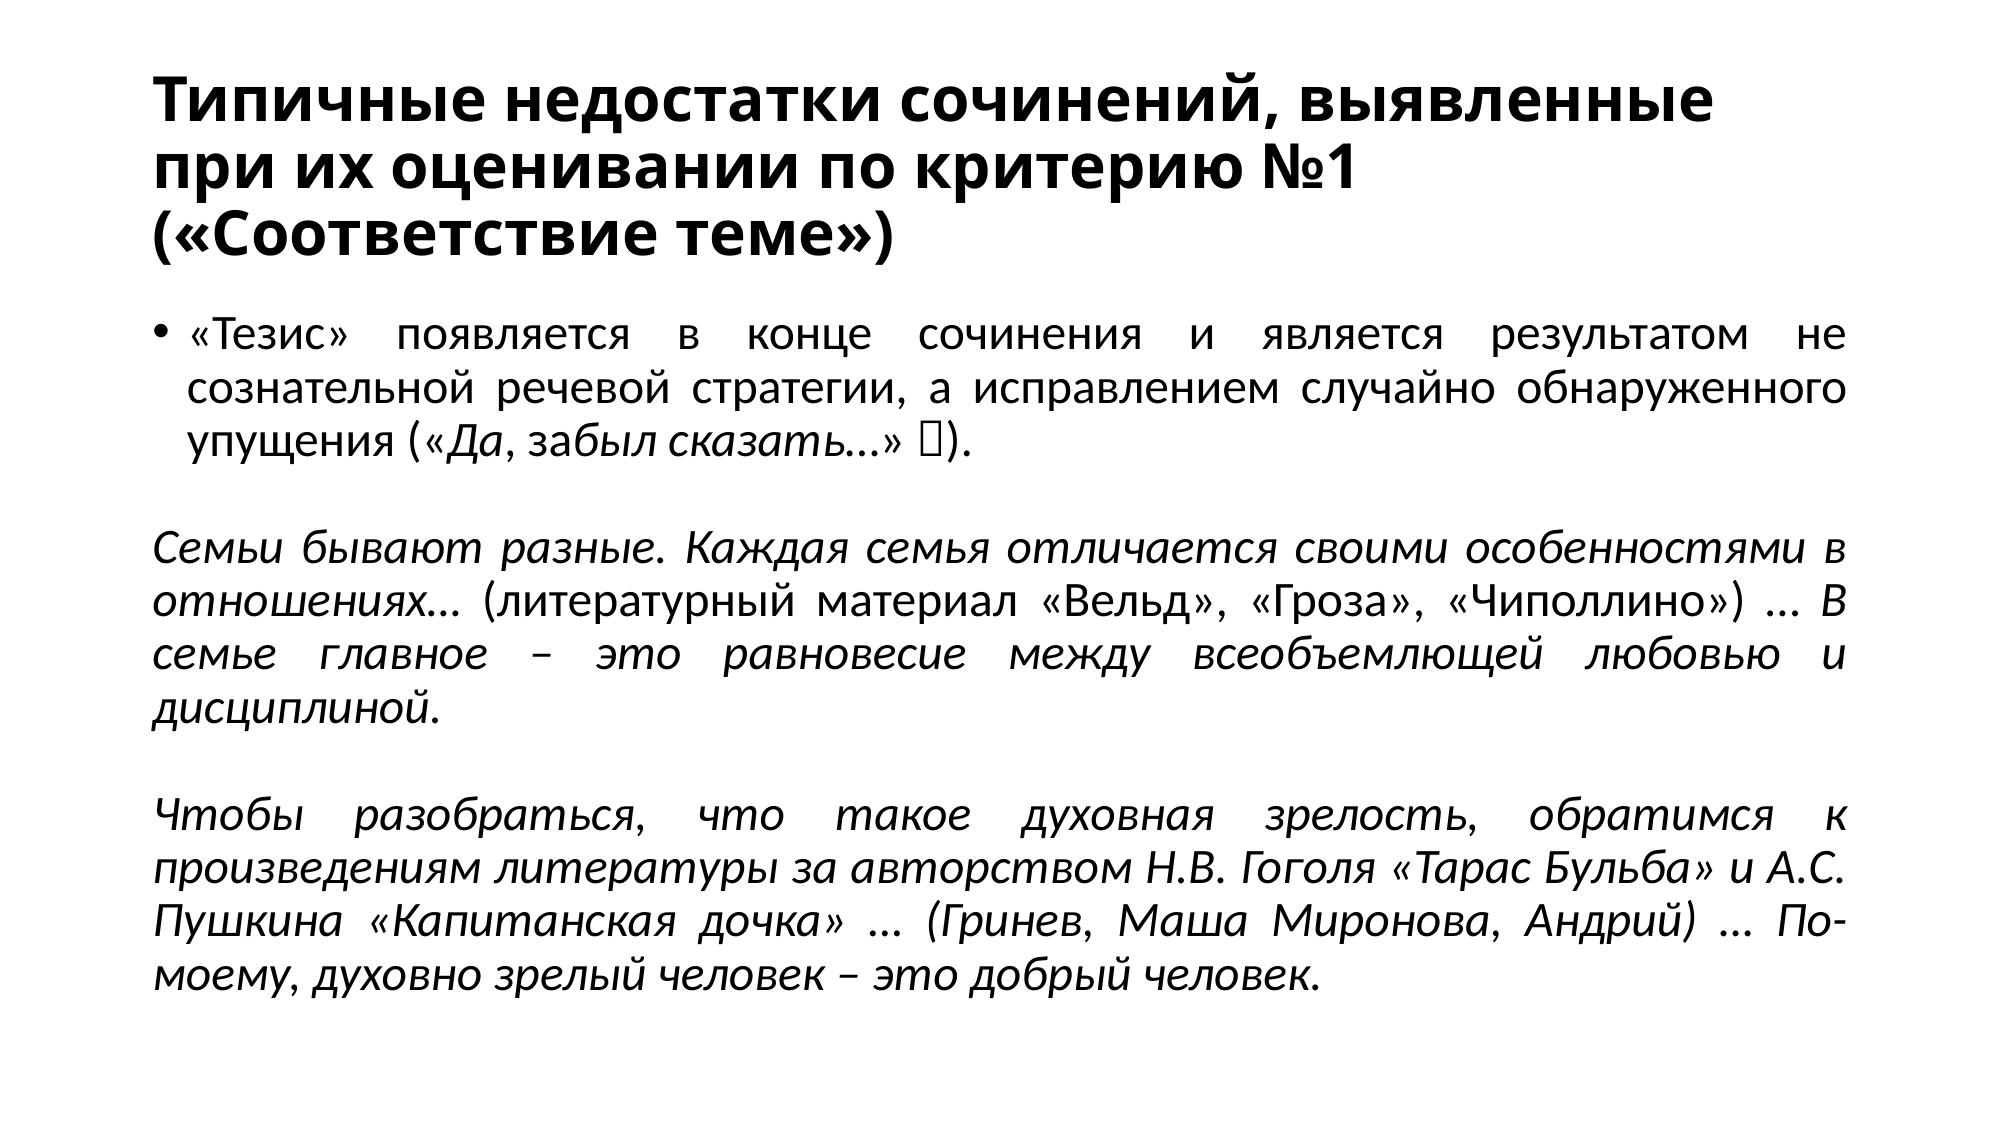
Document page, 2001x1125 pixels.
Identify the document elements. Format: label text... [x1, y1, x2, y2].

title Типичные недостатки сочинений, выявленные при их оценивании по критерию №1 («Соответствие теме») [137, 59, 1863, 278]
list «Тезис» появляется в конце сочинения и является результатом не сознательной речевой стратегии, а исправлением случайно обнаруженного упущения («Да, забыл сказать…» ). Семьи бывают разные. Каждая семья отличается своими особенностями в отношениях… (литературный материал «Вельд», «Гроза», «Чиполлино») … В семье главное – это равновесие между всеобъемлющей любовью и дисциплиной. Чтобы разобраться, что такое духовная зрелость, обратимся к произведениям литературы за авторством Н.В. Гоголя «Тарас Бульба» и А.С. Пушкина «Капитанская дочка» … (Гринев, Маша Миронова, Андрий) … По-моему, духовно зрелый человек – это добрый человек. [137, 299, 1863, 1014]
